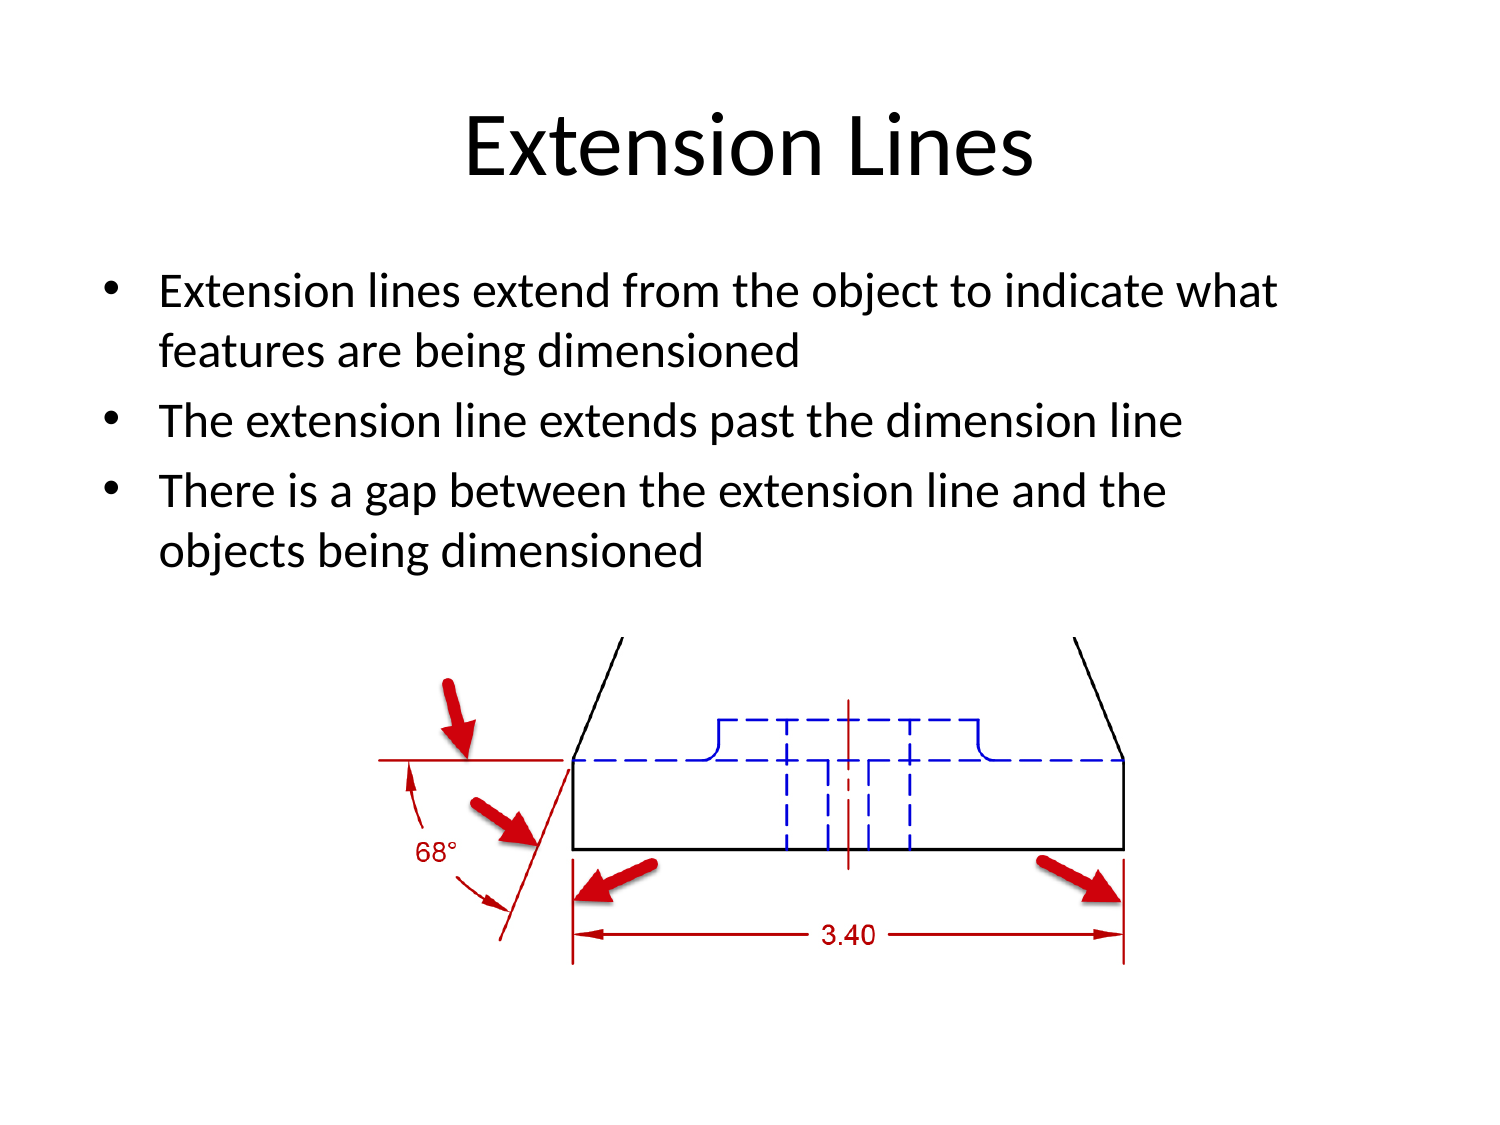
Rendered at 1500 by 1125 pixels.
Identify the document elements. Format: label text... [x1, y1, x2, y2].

picture [374, 637, 1126, 1028]
title Extension Lines [75, 45, 1425, 233]
list Extension lines extend from the object to indicate what features are being dimensioned The extension line extends past the dimension line There is a gap between the extension line and the objects being dimensioned [87, 249, 1313, 950]
